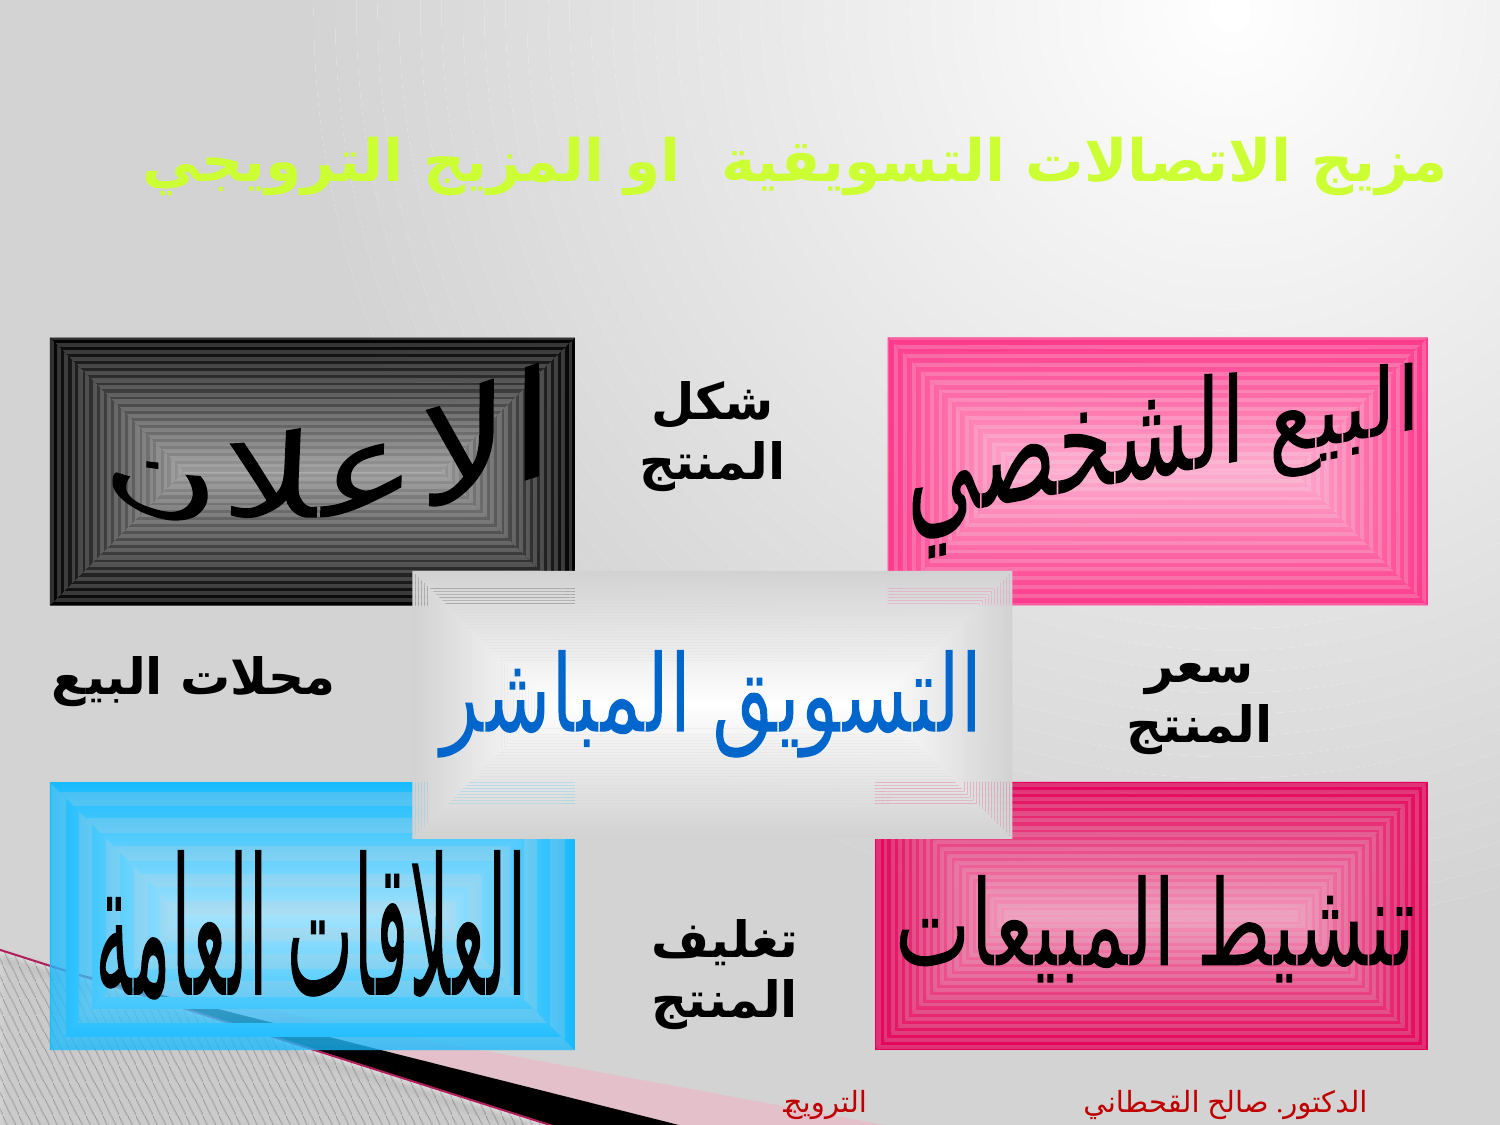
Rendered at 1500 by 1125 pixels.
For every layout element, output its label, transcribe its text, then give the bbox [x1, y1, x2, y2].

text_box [49, 337, 576, 606]
footer الترويج الدكتور. صالح القحطاني [585, 1095, 1383, 1125]
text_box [412, 570, 1013, 839]
title مزيج الاتصالات التسويقية او المزيج الترويجي [123, 78, 1468, 289]
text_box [874, 781, 1429, 1051]
text_box محلات البيع [0, 637, 400, 713]
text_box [887, 337, 1428, 606]
text_box تغليف المنتج [600, 899, 850, 1035]
text_box سعر المنتج [1074, 624, 1325, 760]
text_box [49, 781, 576, 1051]
text_box شكل المنتج [587, 362, 838, 498]
